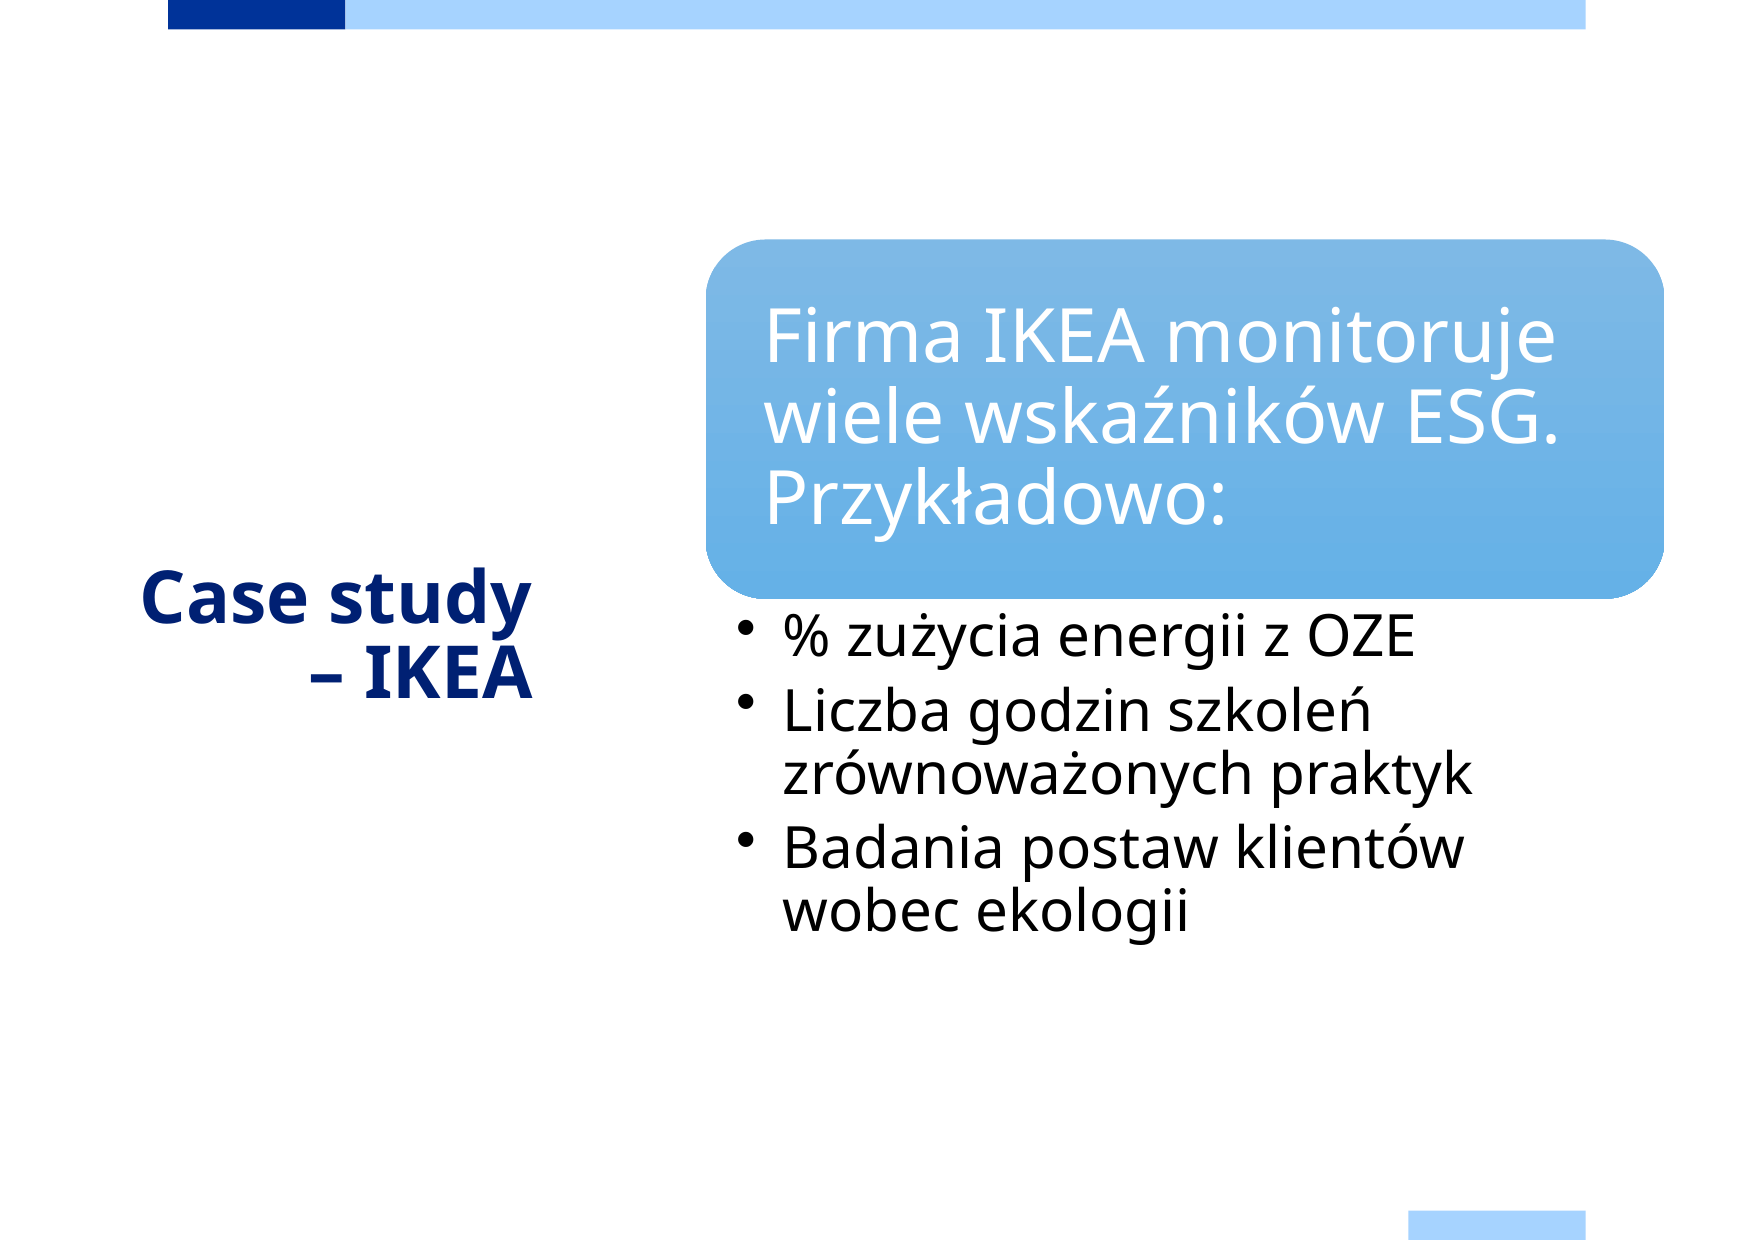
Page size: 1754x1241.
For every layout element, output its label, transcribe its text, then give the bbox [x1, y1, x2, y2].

title Case study – IKEA [84, 368, 533, 714]
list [705, 234, 1665, 1020]
